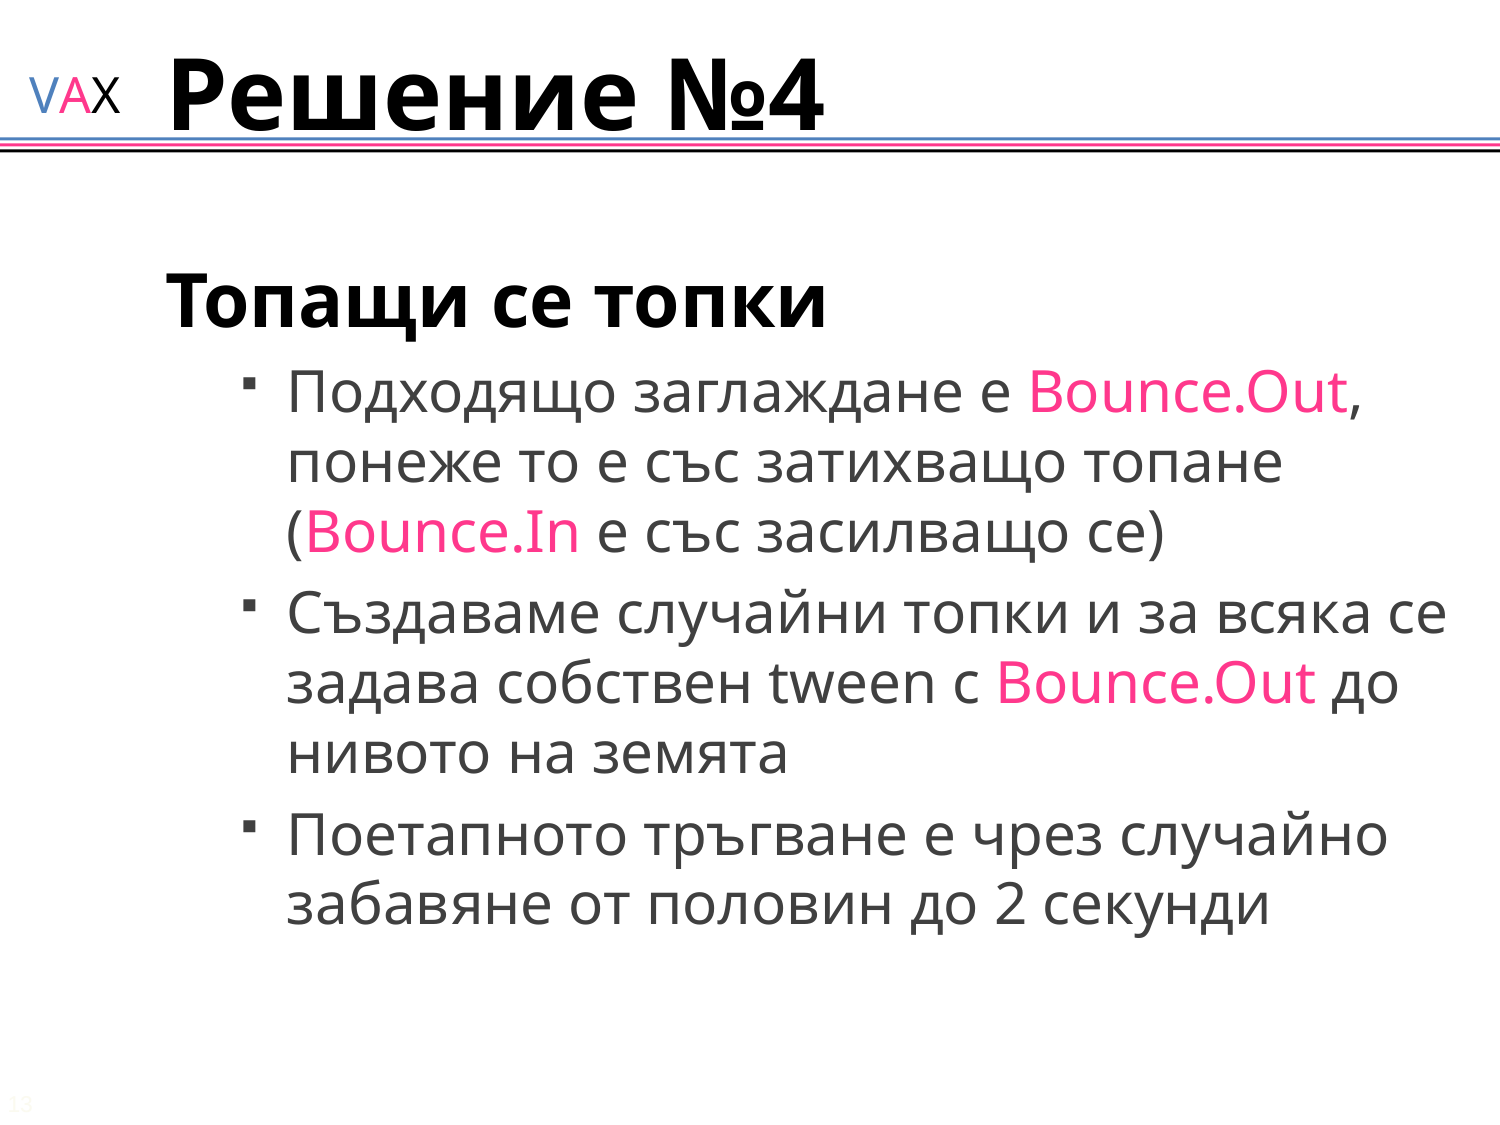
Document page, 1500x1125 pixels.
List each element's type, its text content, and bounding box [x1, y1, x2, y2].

title Решение №4 [0, 37, 1500, 144]
list Топащи се топки Подходящо заглаждане е Bounce.Out, понеже то е със затихващо топане (Bounce.In е със засилващо се) Създаваме случайни топки и за всяка се задава собствен tween с Bounce.Out до нивото на земята Поетапното тръгване е чрез случайно забавяне от половин до 2 секунди [150, 200, 1488, 1113]
